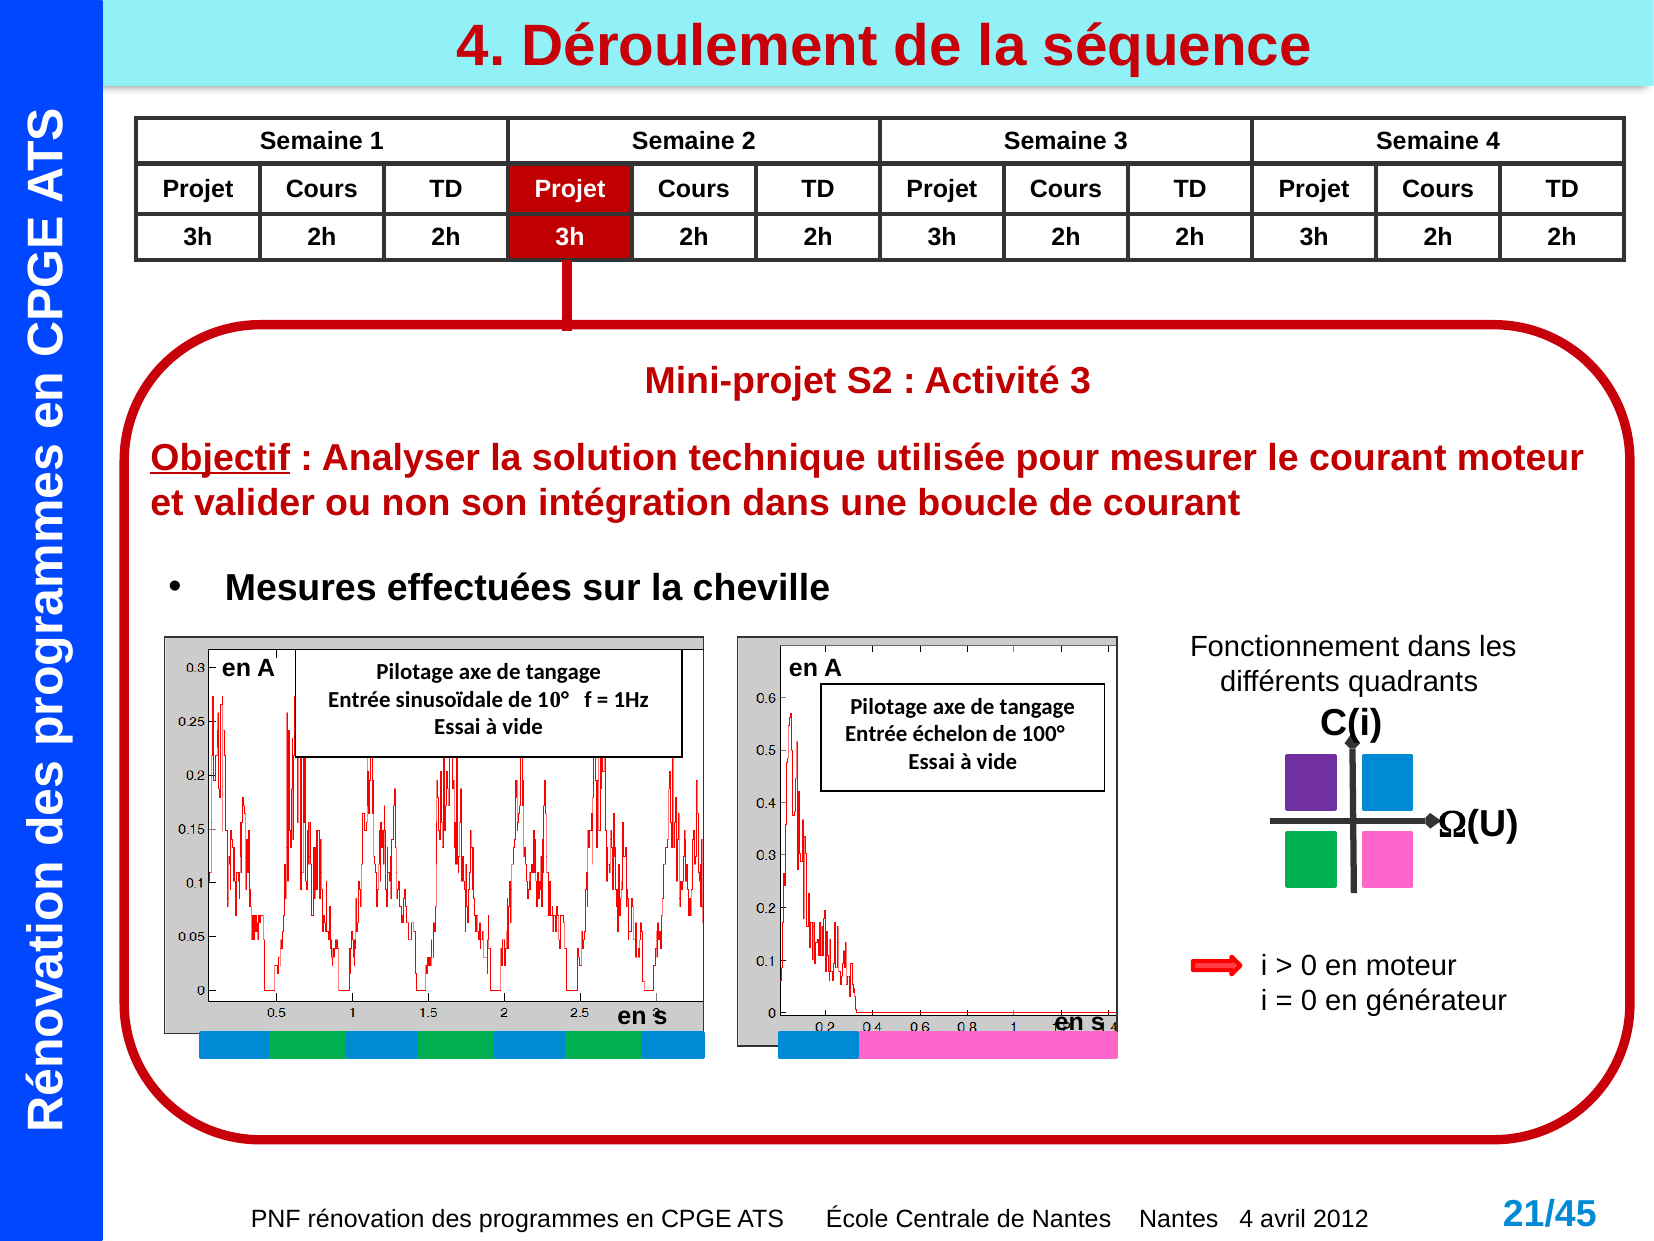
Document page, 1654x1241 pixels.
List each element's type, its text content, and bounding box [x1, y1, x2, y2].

text_box i > 0 en moteur i = 0 en générateur [1246, 938, 1566, 1024]
table_cell 2h [262, 216, 382, 258]
table_header Semaine 1 [138, 120, 506, 161]
table_cell TD [758, 166, 878, 212]
table_cell Cours [1378, 166, 1498, 212]
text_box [200, 1033, 704, 1058]
table_cell 3h [882, 216, 1002, 258]
table_cell TD [1130, 166, 1250, 212]
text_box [1269, 690, 1542, 894]
text_box [122, 373, 1633, 1142]
table_header Semaine 3 [882, 120, 1250, 161]
table_cell 2h [1006, 216, 1126, 258]
table_cell 2h [1378, 216, 1498, 258]
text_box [738, 637, 1121, 1046]
table_cell Projet [882, 166, 1002, 212]
table_header Semaine 2 [510, 120, 878, 161]
table_cell 3h [510, 216, 630, 258]
table_cell Cours [262, 166, 382, 212]
table_cell 3h [138, 216, 258, 258]
text_box Mini-projet S2 : Activité 3 Objectif : Analyser la solution technique utilisée pour mesurer le courant moteur et valider ou non son intégration dans une boucle de courant [135, 348, 1601, 530]
text_box Fonctionnement dans les différents quadrants [1157, 620, 1542, 705]
table_cell 2h [634, 216, 754, 258]
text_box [165, 637, 704, 1038]
table_cell 2h [386, 216, 506, 258]
table_cell Projet [510, 166, 630, 212]
table_cell TD [1502, 166, 1622, 212]
text_box [180, 322, 1574, 348]
table_cell TD [386, 166, 506, 212]
table_cell Cours [1006, 166, 1126, 212]
table_cell 2h [758, 216, 878, 258]
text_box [779, 1033, 1117, 1058]
table_header Semaine 4 [1254, 120, 1622, 161]
table_cell Projet [1254, 166, 1374, 212]
table_cell Projet [138, 166, 258, 212]
table_cell 2h [1130, 216, 1250, 258]
text_box [1190, 954, 1243, 977]
table_cell Cours [634, 166, 754, 212]
text_box Mesures effectuées sur la cheville [153, 555, 1099, 615]
text_box 4. Déroulement de la séquence [442, 0, 1328, 85]
table_cell 2h [1502, 216, 1622, 258]
table_cell 3h [1254, 216, 1374, 258]
